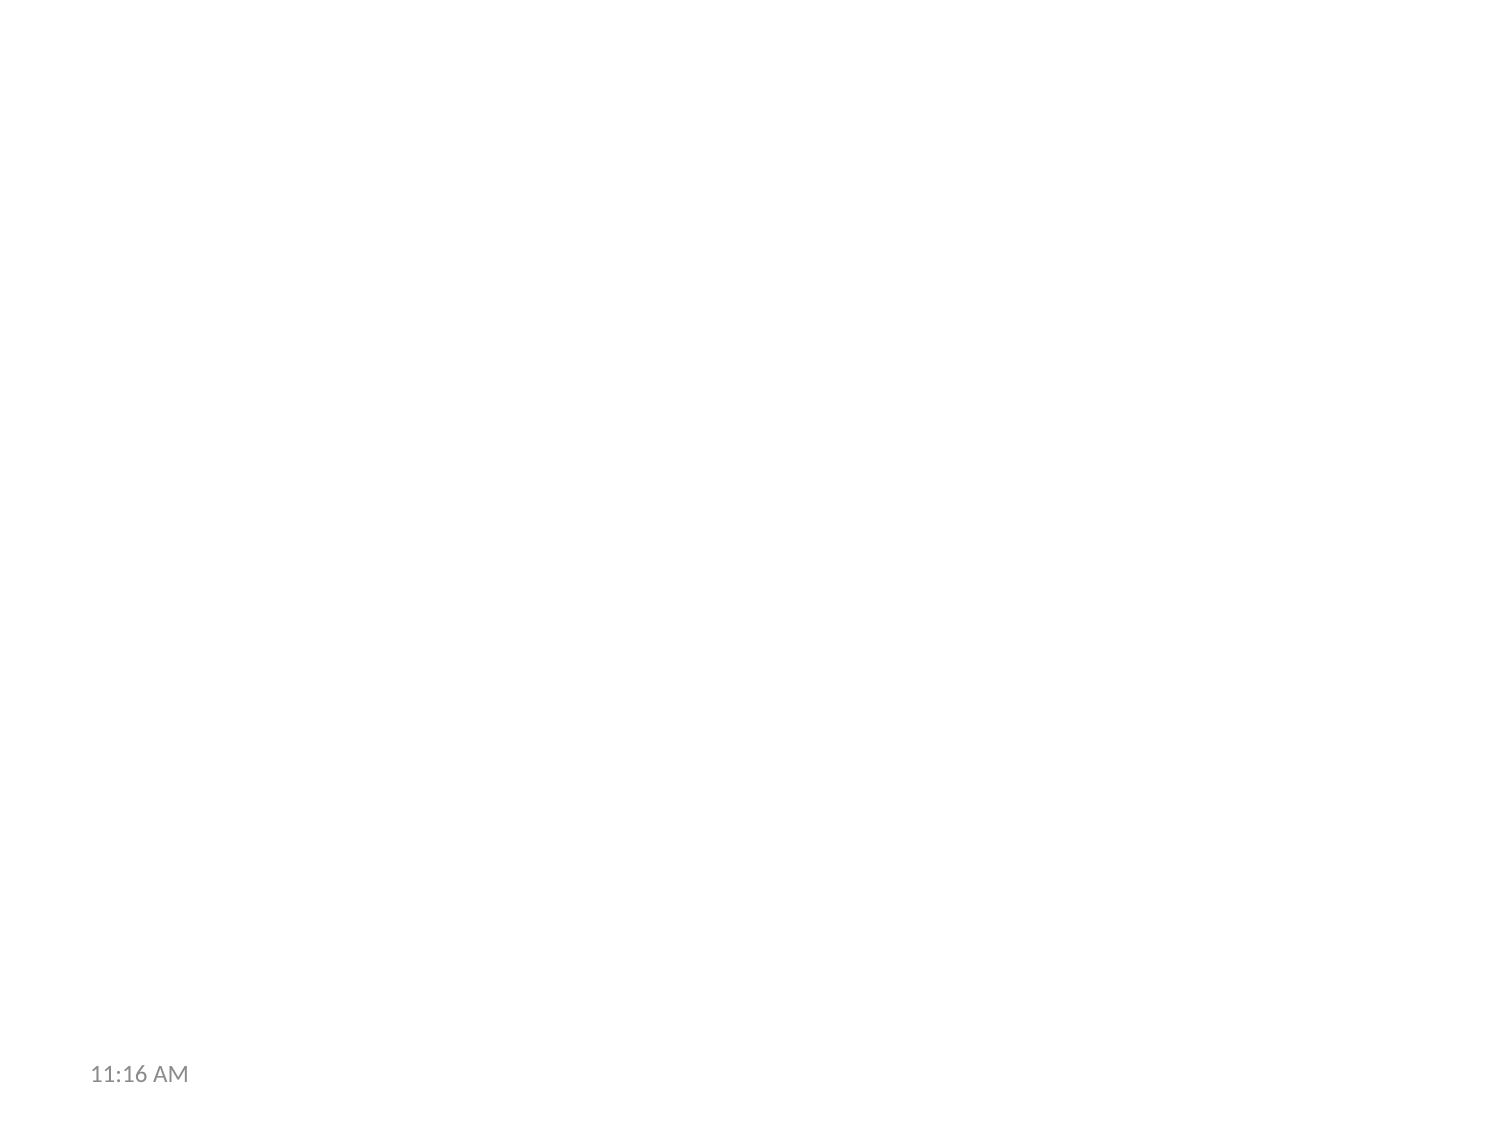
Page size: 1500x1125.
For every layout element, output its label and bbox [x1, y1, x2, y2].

slide_number [75, 1042, 425, 1103]
